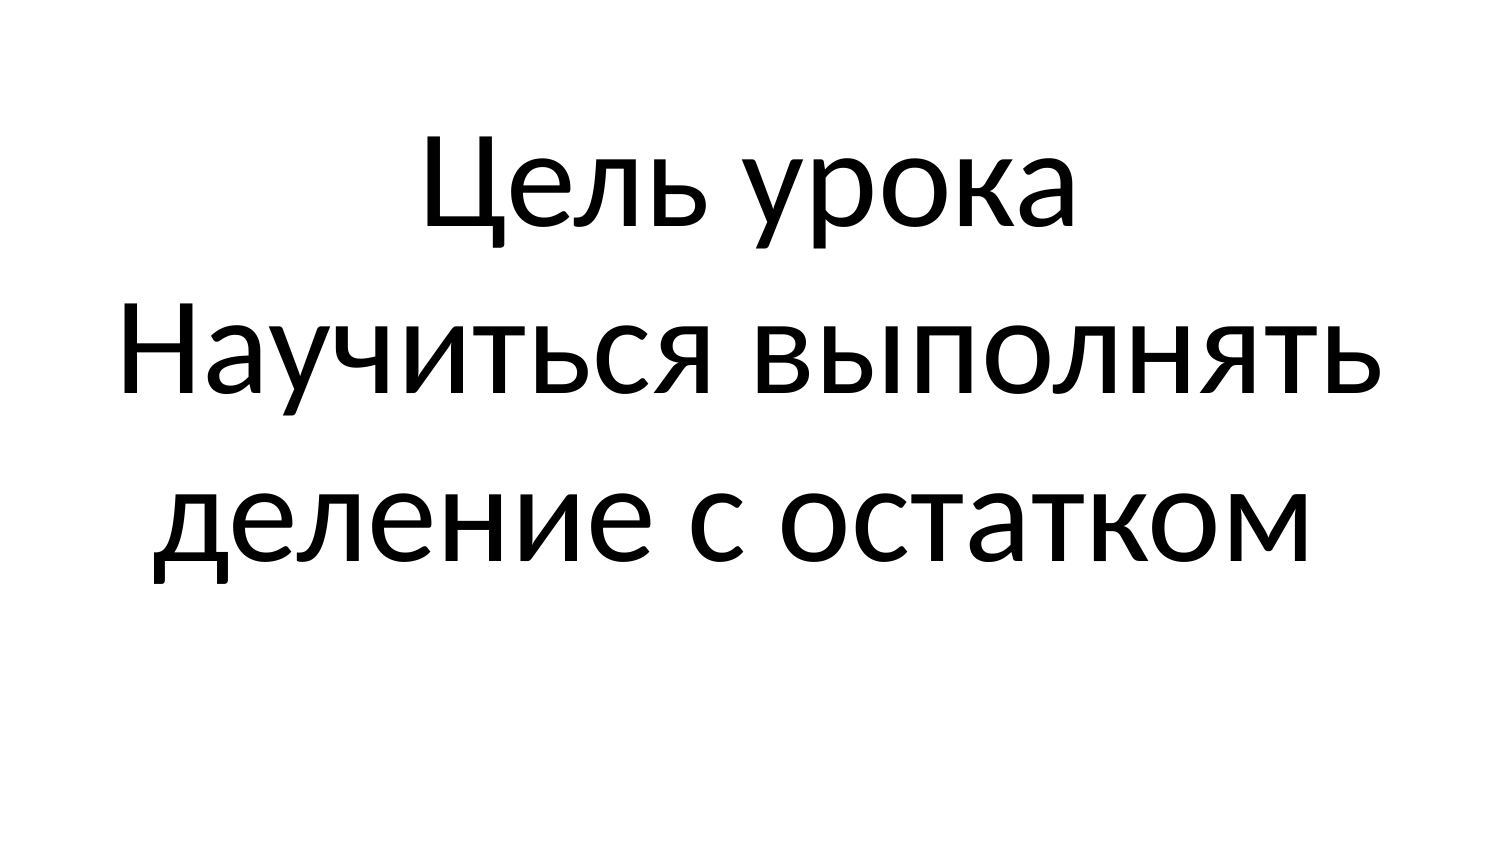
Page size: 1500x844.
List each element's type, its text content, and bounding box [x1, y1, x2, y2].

title Цель урока Научиться выполнять деление с остатком [75, 351, 1425, 493]
